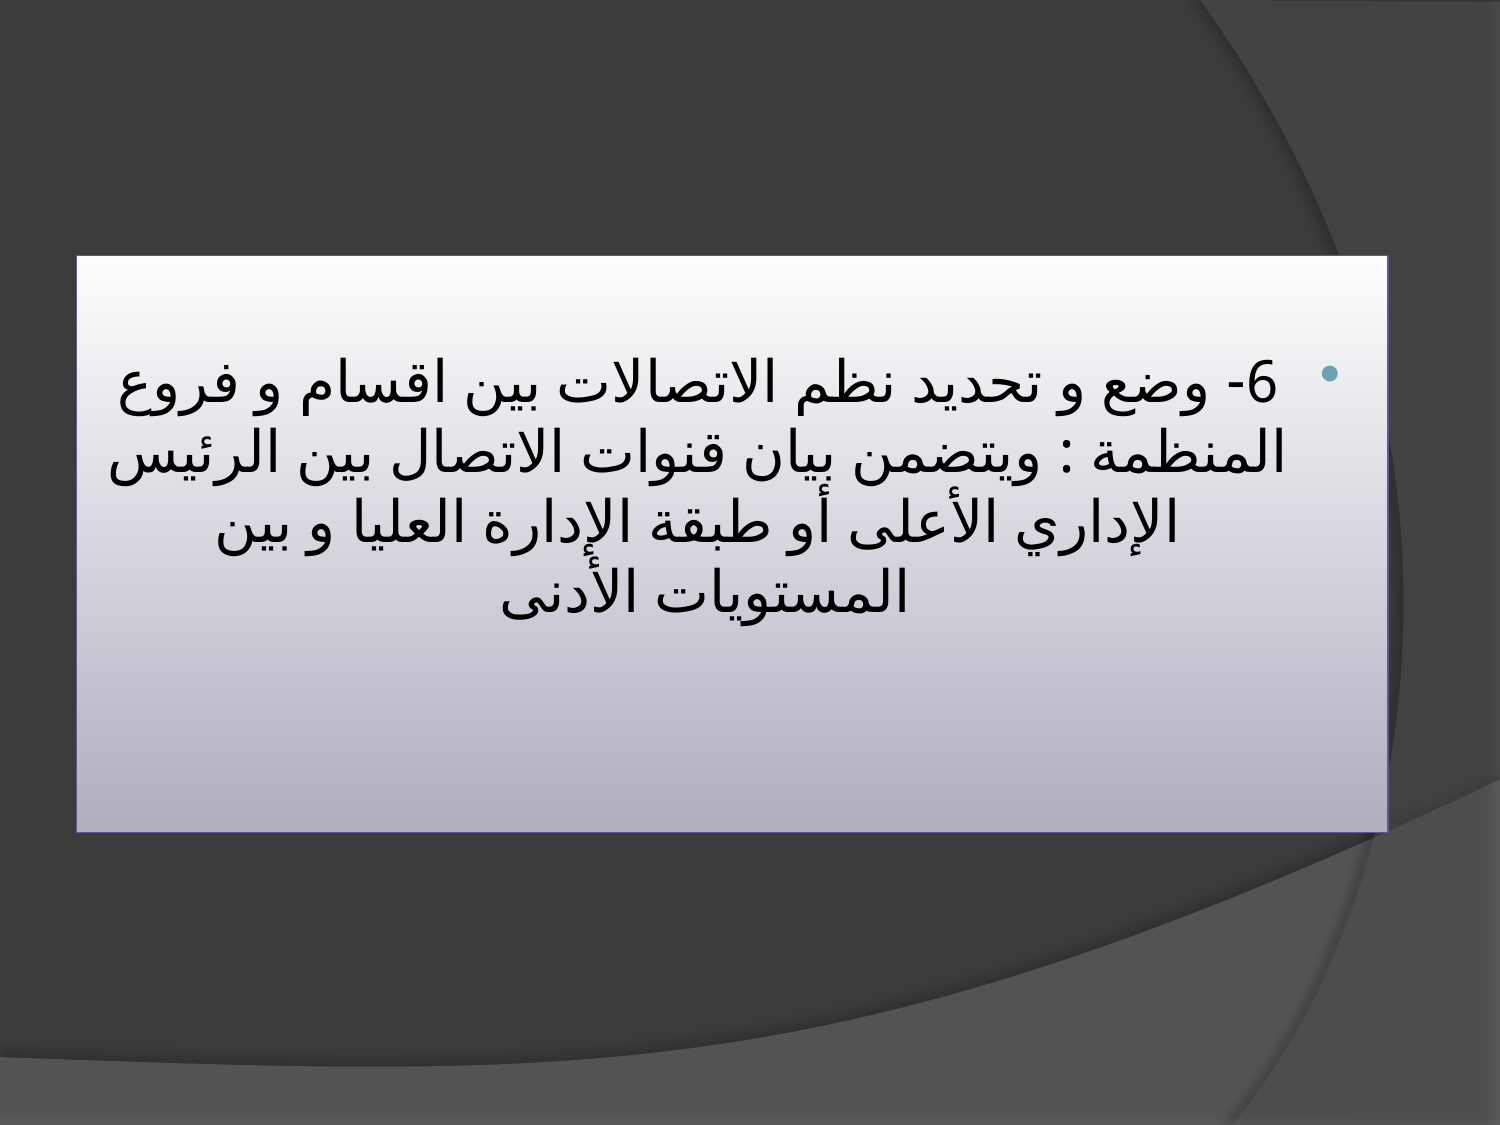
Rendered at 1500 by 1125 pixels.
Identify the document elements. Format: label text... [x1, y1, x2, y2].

list 6- وضع و تحديد نظم الاتصالات بين اقسام و فروع المنظمة : ويتضمن بيان قنوات الاتصال بين الرئيس الإداري الأعلى أو طبقة الإدارة العليا و بين المستويات الأدنى [76, 255, 1389, 833]
